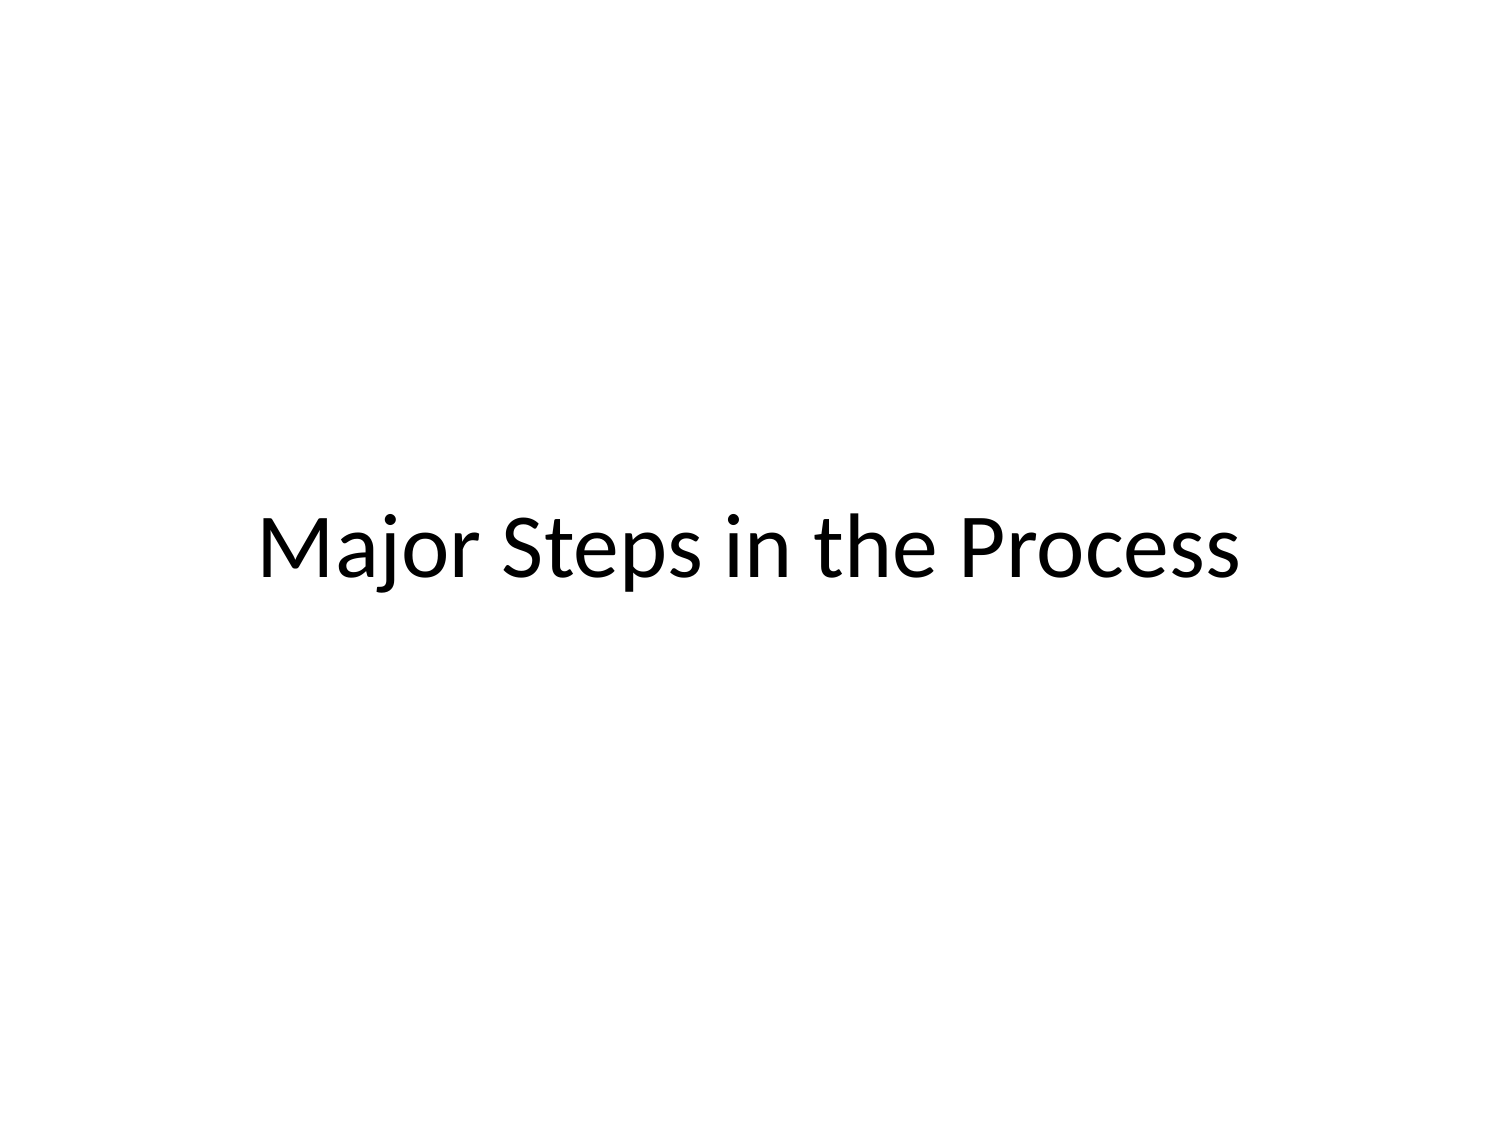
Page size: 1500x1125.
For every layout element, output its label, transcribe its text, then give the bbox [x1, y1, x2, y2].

title Major Steps in the Process [74, 44, 1426, 1038]
